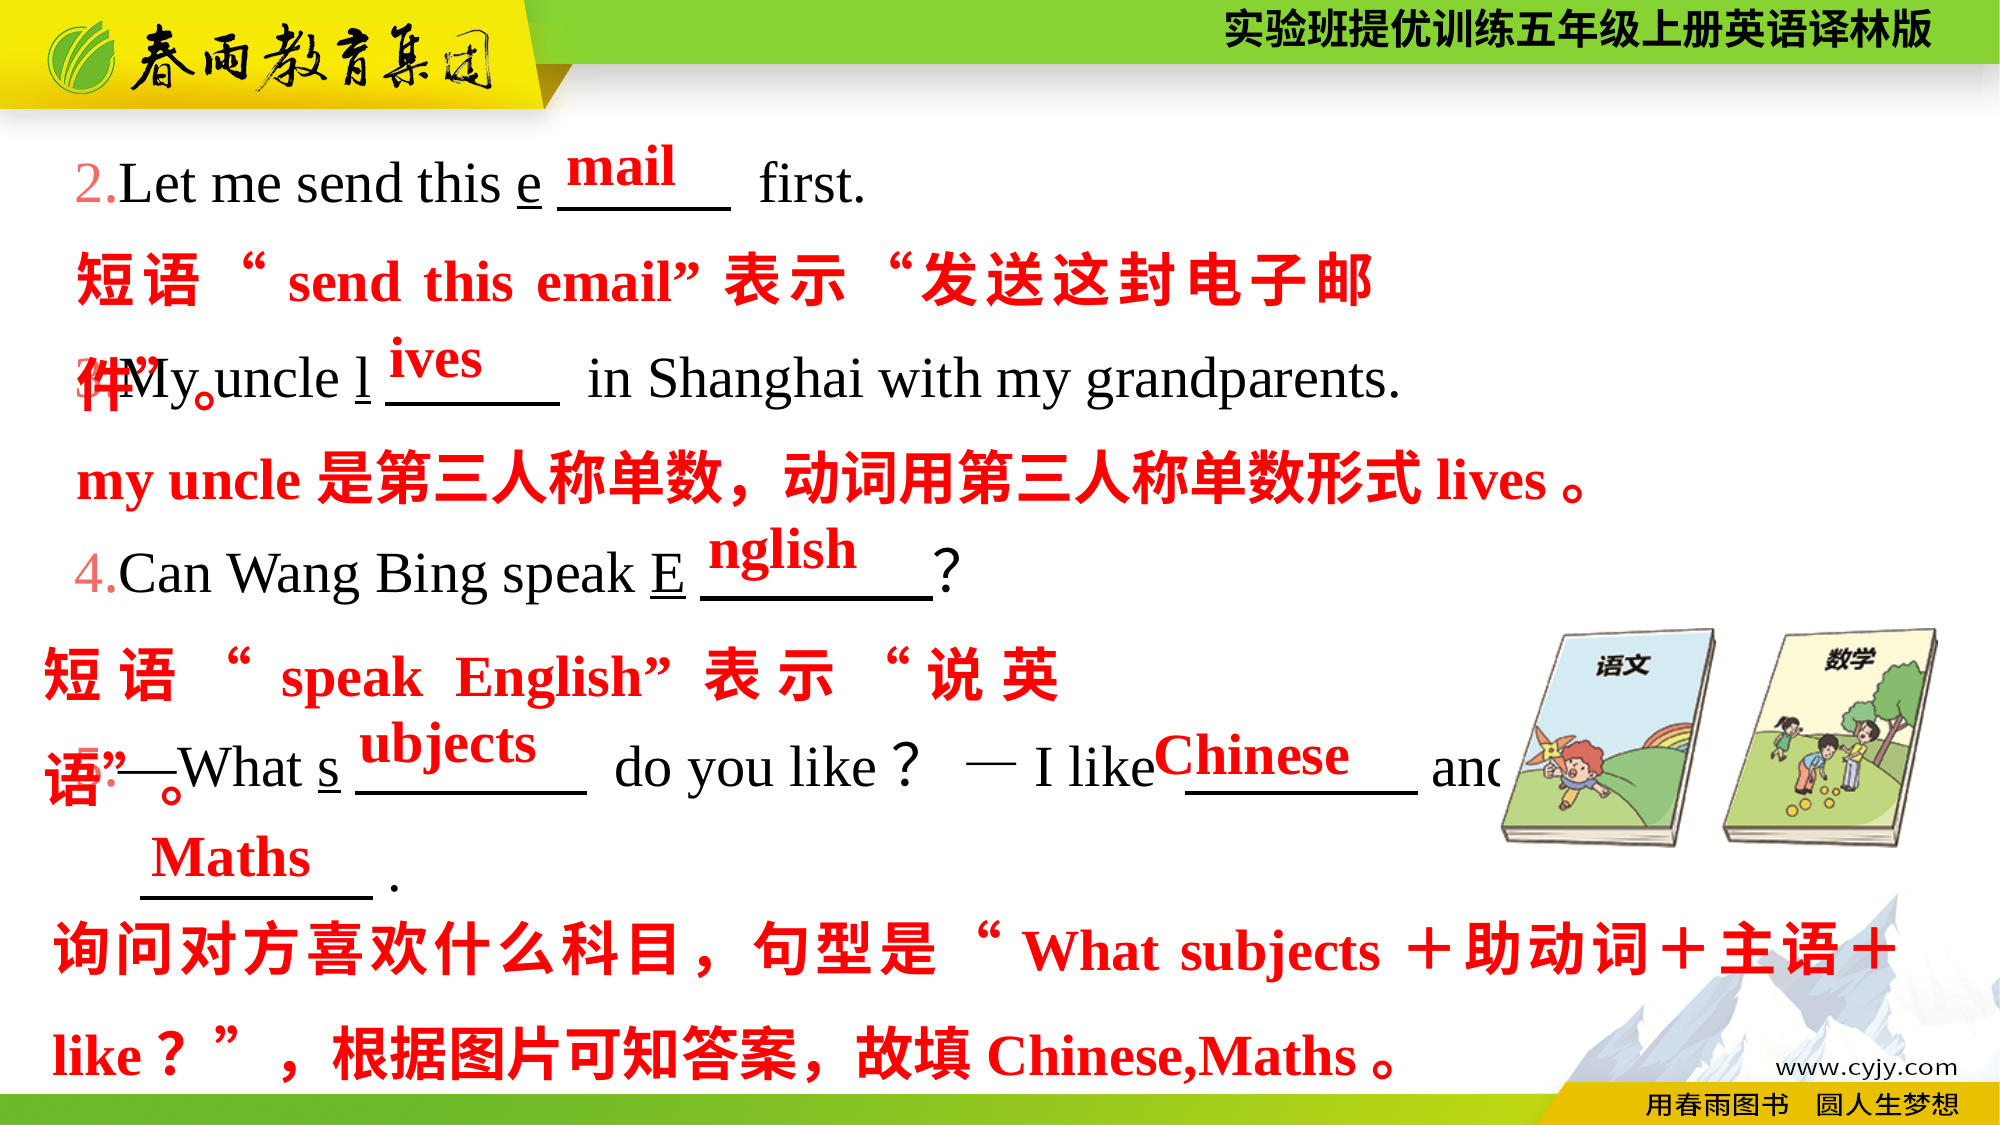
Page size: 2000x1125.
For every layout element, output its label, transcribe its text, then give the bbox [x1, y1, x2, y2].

text_box my uncle是第三人称单数，动词用第三人称单数形式lives。 [62, 398, 1674, 519]
text_box 询问对方喜欢什么科目，句型是“What subjects＋助动词＋主语＋like？”，根据图片可知答案，故填Chinese,Maths。 [37, 869, 1933, 1095]
text_box 短语“send this email”表示“发送这封电子邮件”。 [62, 200, 1389, 398]
picture [0, 0, 2000, 1125]
text_box ubjects [344, 716, 553, 782]
text_box nglish [693, 519, 873, 588]
text_box Chinese [1138, 708, 1366, 794]
text_box mail [551, 119, 692, 200]
text_box 短语“speak English”表示“说英语”。 [29, 595, 1075, 716]
text_box Maths [137, 810, 326, 869]
list 2.Let me send this e first. 3.My uncle l in Shanghai with my grandparents. 4.Can Wang Bing speak E ？ 5.—What s do you like？ —I like and . [59, 101, 1944, 920]
